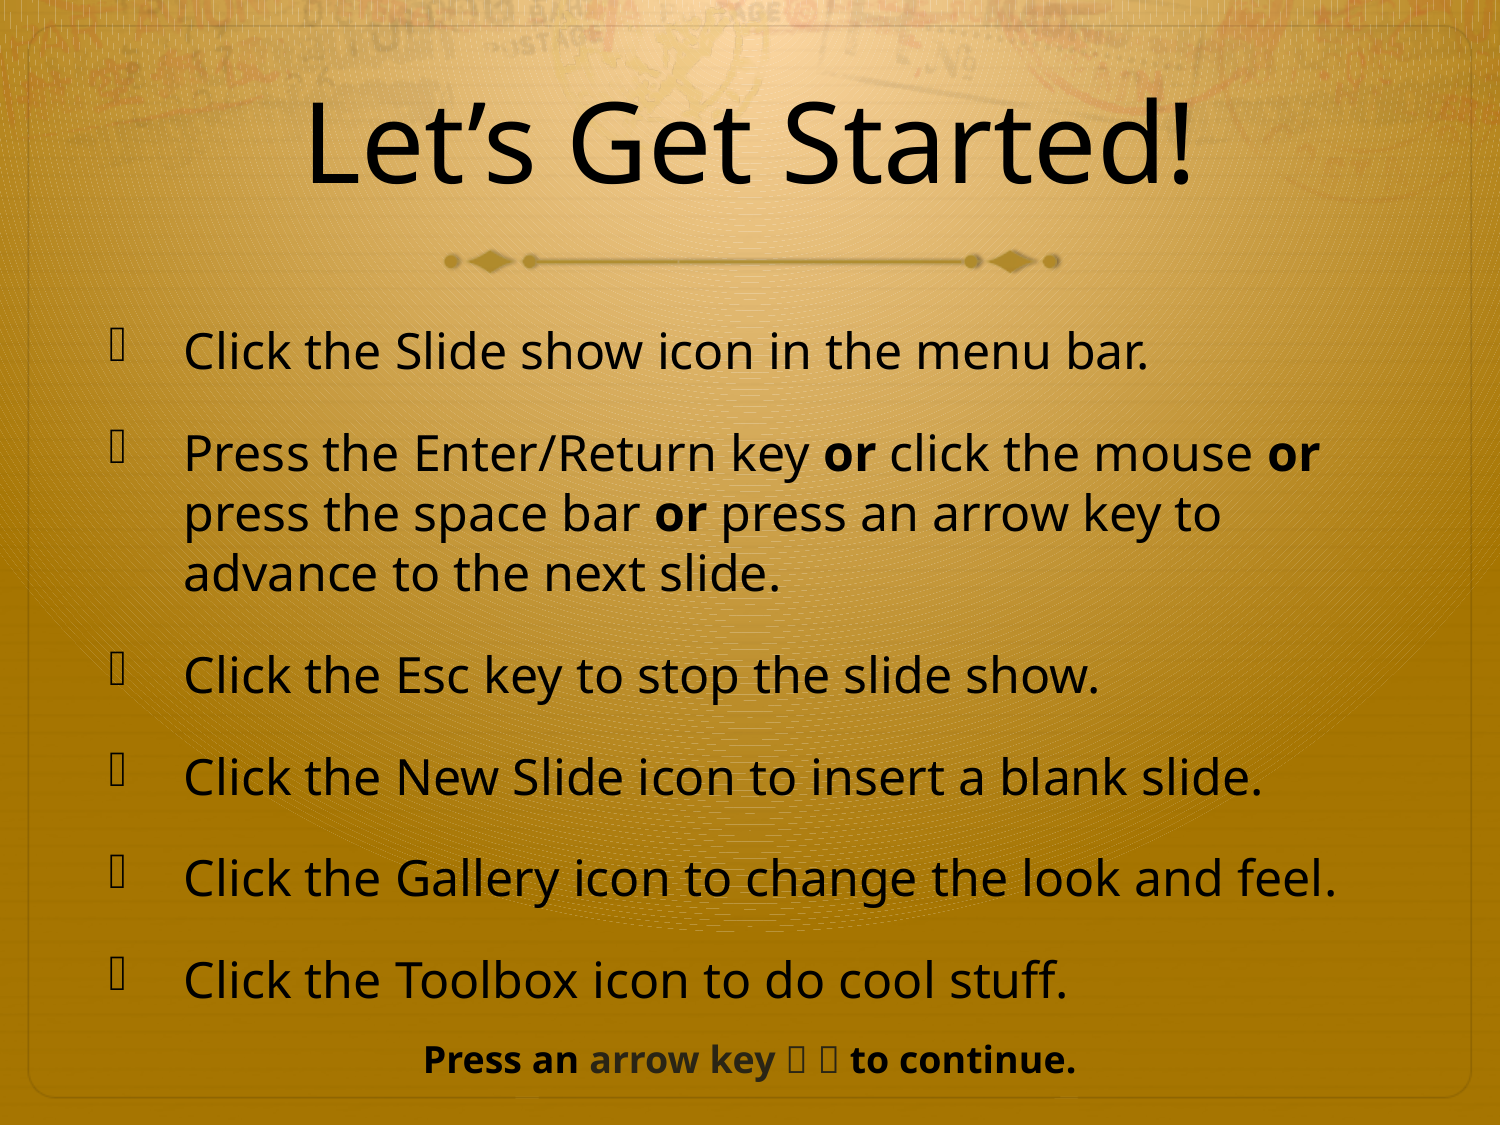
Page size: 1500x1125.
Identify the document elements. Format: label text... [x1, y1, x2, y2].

title Let’s Get Started! [93, 44, 1407, 233]
picture [0, 0, 1500, 1125]
text_box Press an arrow key   to continue. [408, 1028, 1092, 1088]
list Click the Slide show icon in the menu bar. Press the Enter/Return key or click the mouse or press the space bar or press an arrow key to advance to the next slide. Click the Esc key to stop the slide show. Click the New Slide icon to insert a blank slide. Click the Gallery icon to change the look and feel. Click the Toolbox icon to do cool stuff. [93, 312, 1407, 988]
